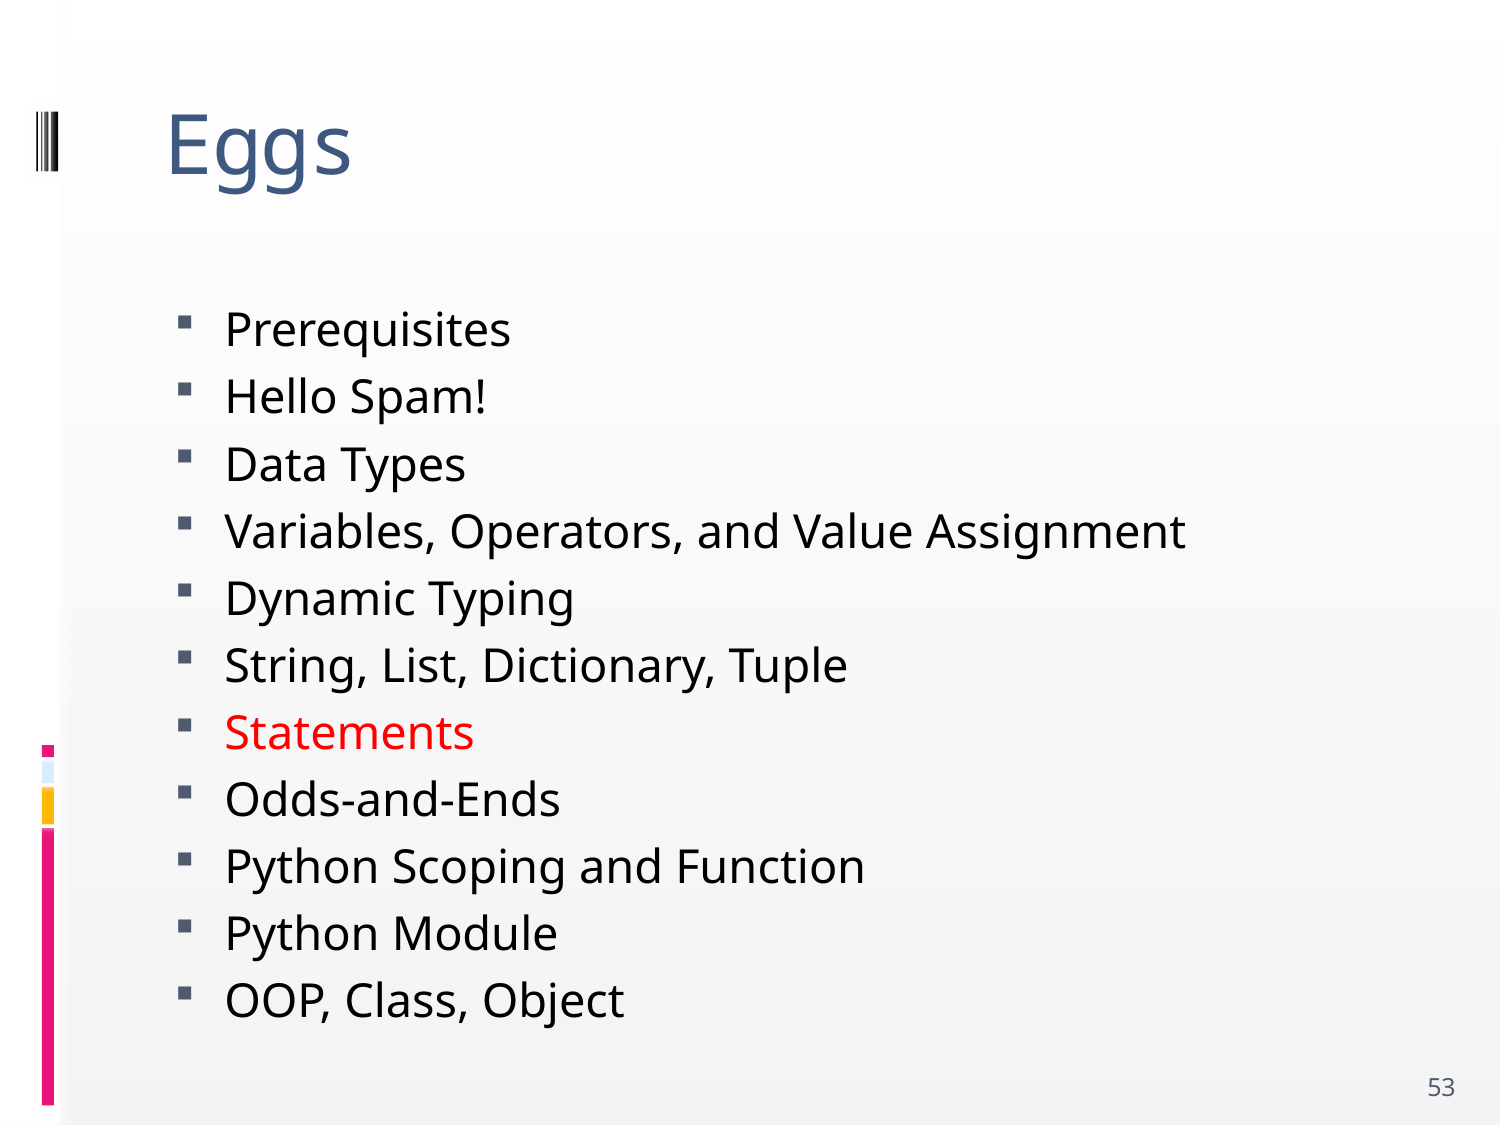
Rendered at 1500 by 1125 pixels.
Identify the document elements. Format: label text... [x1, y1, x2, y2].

slide_number 53 [1412, 1052, 1488, 1113]
list Prerequisites Hello Spam! Data Types Variables, Operators, and Value Assignment Dynamic Typing String, List, Dictionary, Tuple Statements Odds-and-Ends Python Scoping and Function Python Module OOP, Class, Object [150, 292, 1425, 1043]
title Eggs [150, 83, 1425, 234]
